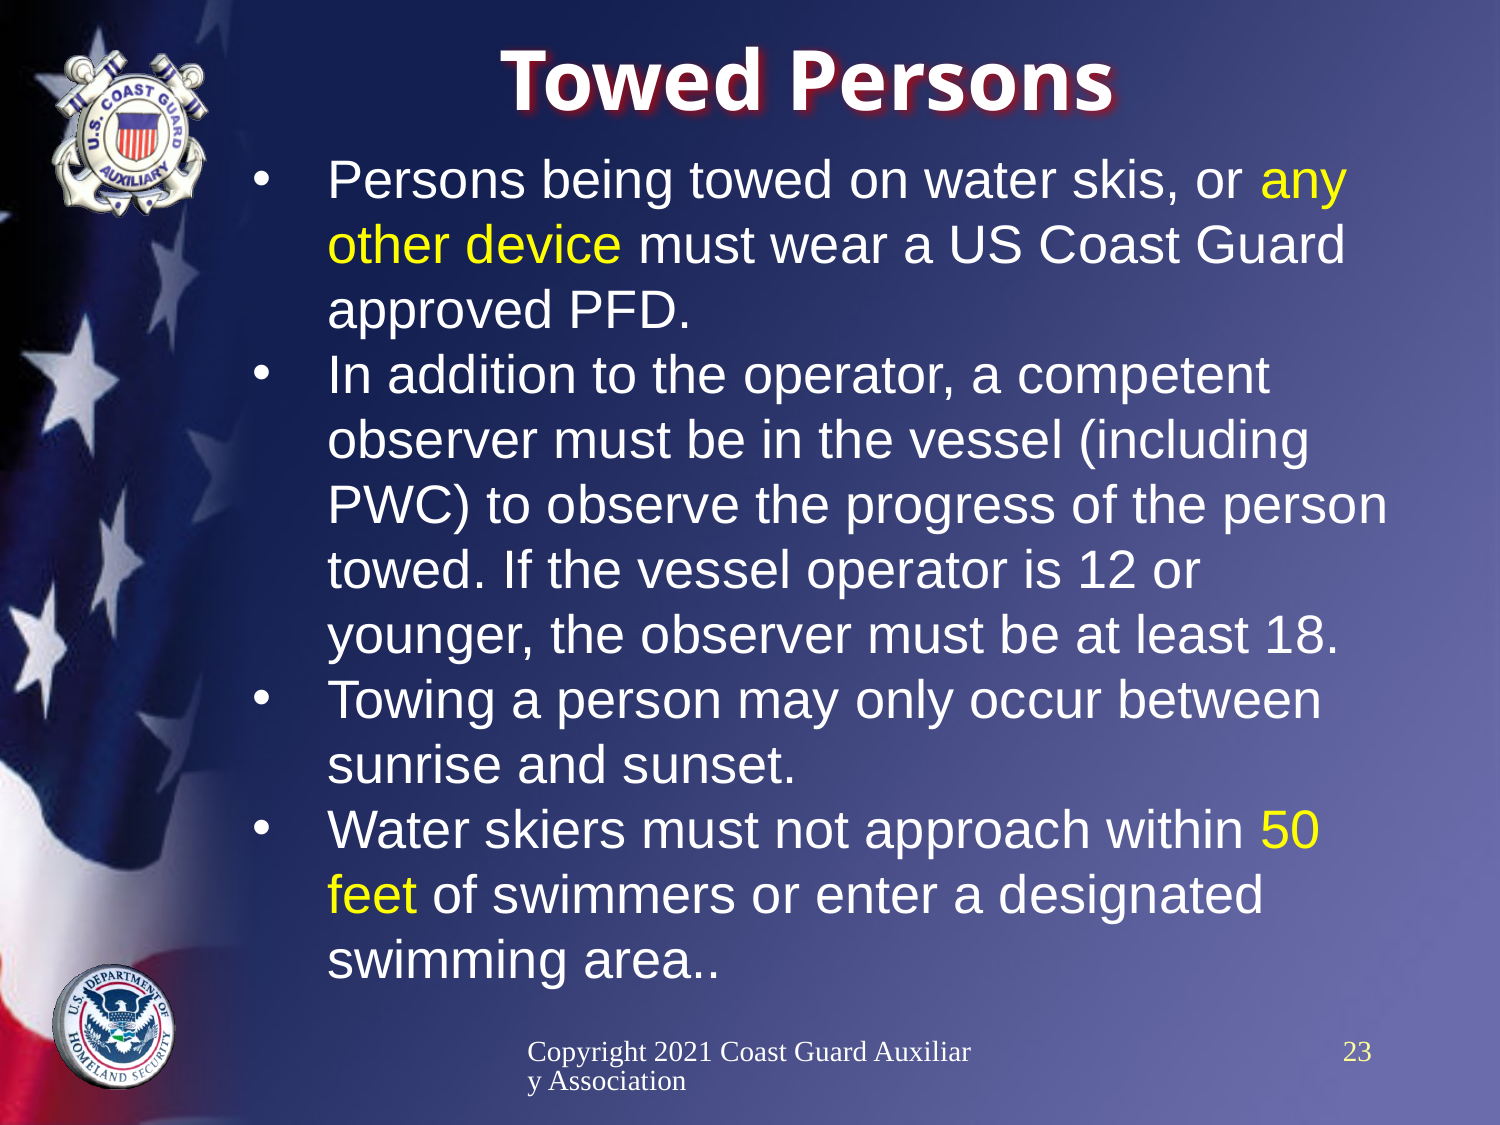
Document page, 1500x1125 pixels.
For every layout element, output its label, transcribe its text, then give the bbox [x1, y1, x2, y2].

picture [0, 0, 1500, 1125]
footer Copyright 2021 Coast Guard Auxiliary Association [512, 1025, 988, 1100]
slide_number 23 [1074, 1025, 1388, 1100]
text_box Persons being towed on water skis, or any other device must wear a US Coast Guard approved PFD. In addition to the operator, a competent observer must be in the vessel (including PWC) to observe the progress of the person towed. If the vessel operator is 12 or younger, the observer must be at least 18. Towing a person may only occur between sunrise and sunset. Water skiers must not approach within 50 feet of swimmers or enter a designated swimming area.. [237, 137, 1438, 997]
title Towed Persons [137, 3, 1413, 150]
